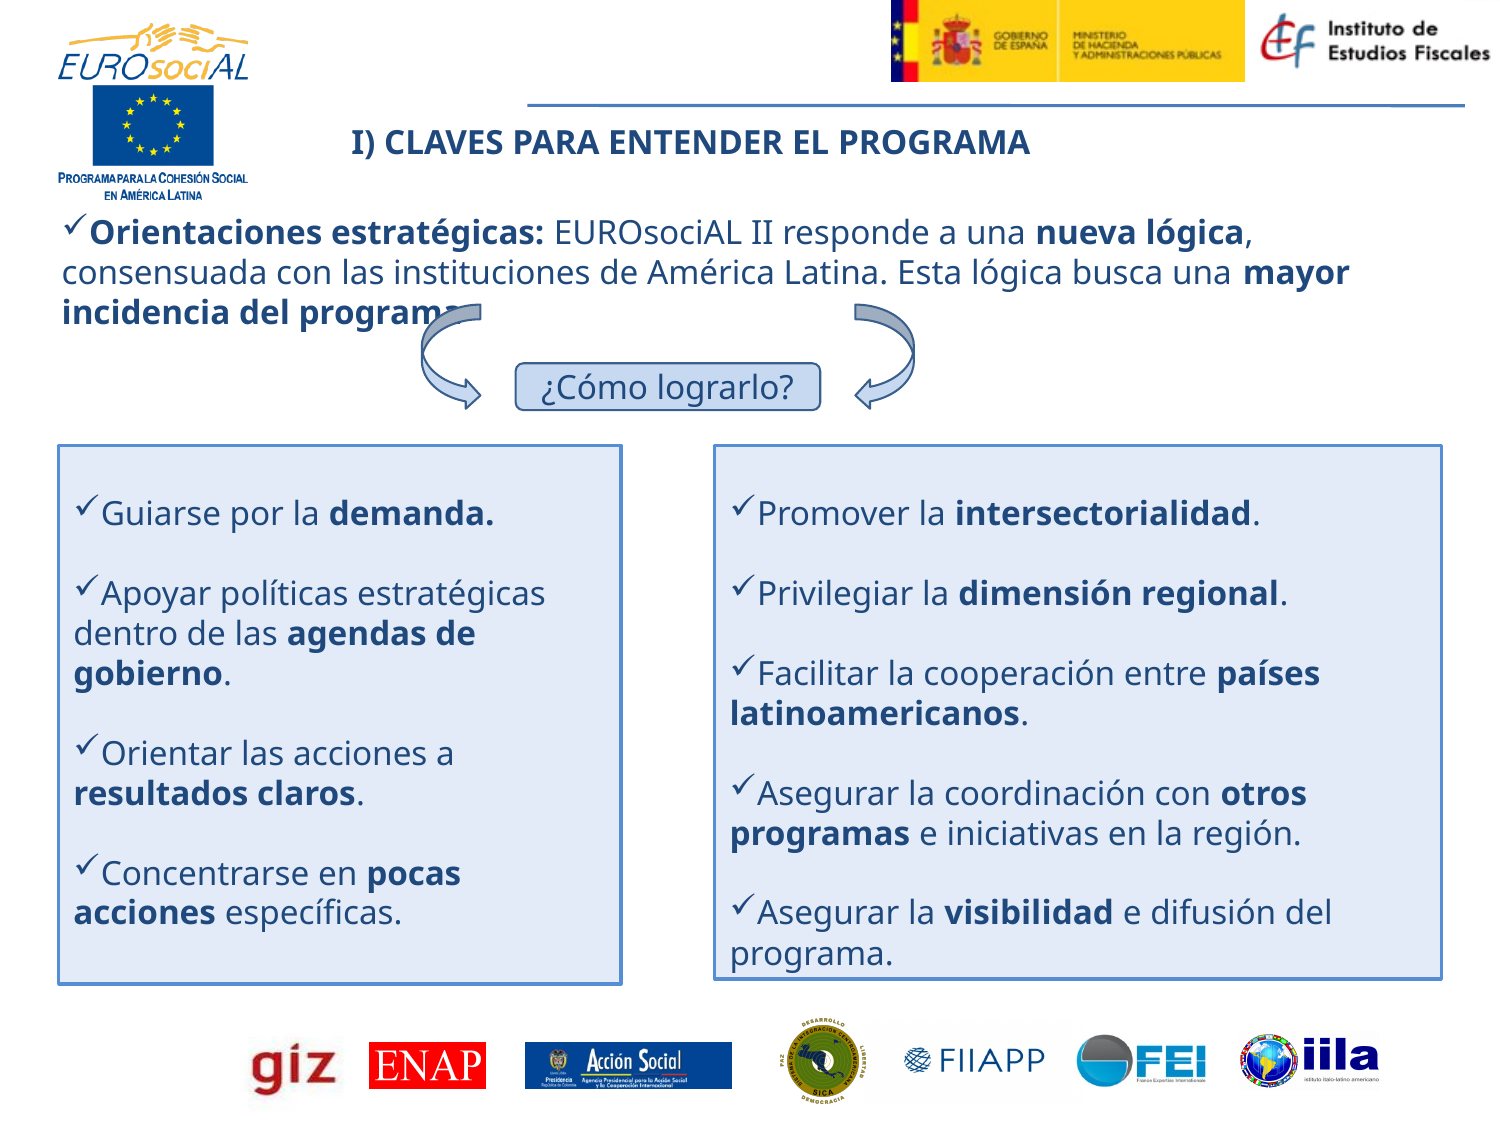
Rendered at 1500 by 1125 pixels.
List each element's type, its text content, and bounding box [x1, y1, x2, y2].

picture [891, 0, 1246, 82]
text_box Promover la intersectorialidad. Privilegiar la dimensión regional. Facilitar la cooperación entre países latinoamericanos. Asegurar la coordinación con otros programas e iniciativas en la región. Asegurar la visibilidad e difusión del programa. [714, 445, 1442, 979]
text_box I) CLAVES PARA ENTENDER EL PROGRAMA [336, 113, 1157, 169]
text_box [419, 302, 483, 411]
picture [58, 23, 248, 200]
text_box ¿Cómo lograrlo? [513, 361, 823, 413]
picture [222, 1016, 1380, 1125]
text_box [853, 302, 917, 411]
text_box Guiarse por la demanda. Apoyar políticas estratégicas dentro de las agendas de gobierno. Orientar las acciones a resultados claros. Concentrarse en pocas acciones específicas. [58, 445, 622, 985]
picture [1252, 0, 1500, 82]
text_box Orientaciones estratégicas: EUROsociAL II responde a una nueva lógica, consensuada con las instituciones de América Latina. Esta lógica busca una mayor incidencia del programa [46, 163, 1465, 818]
